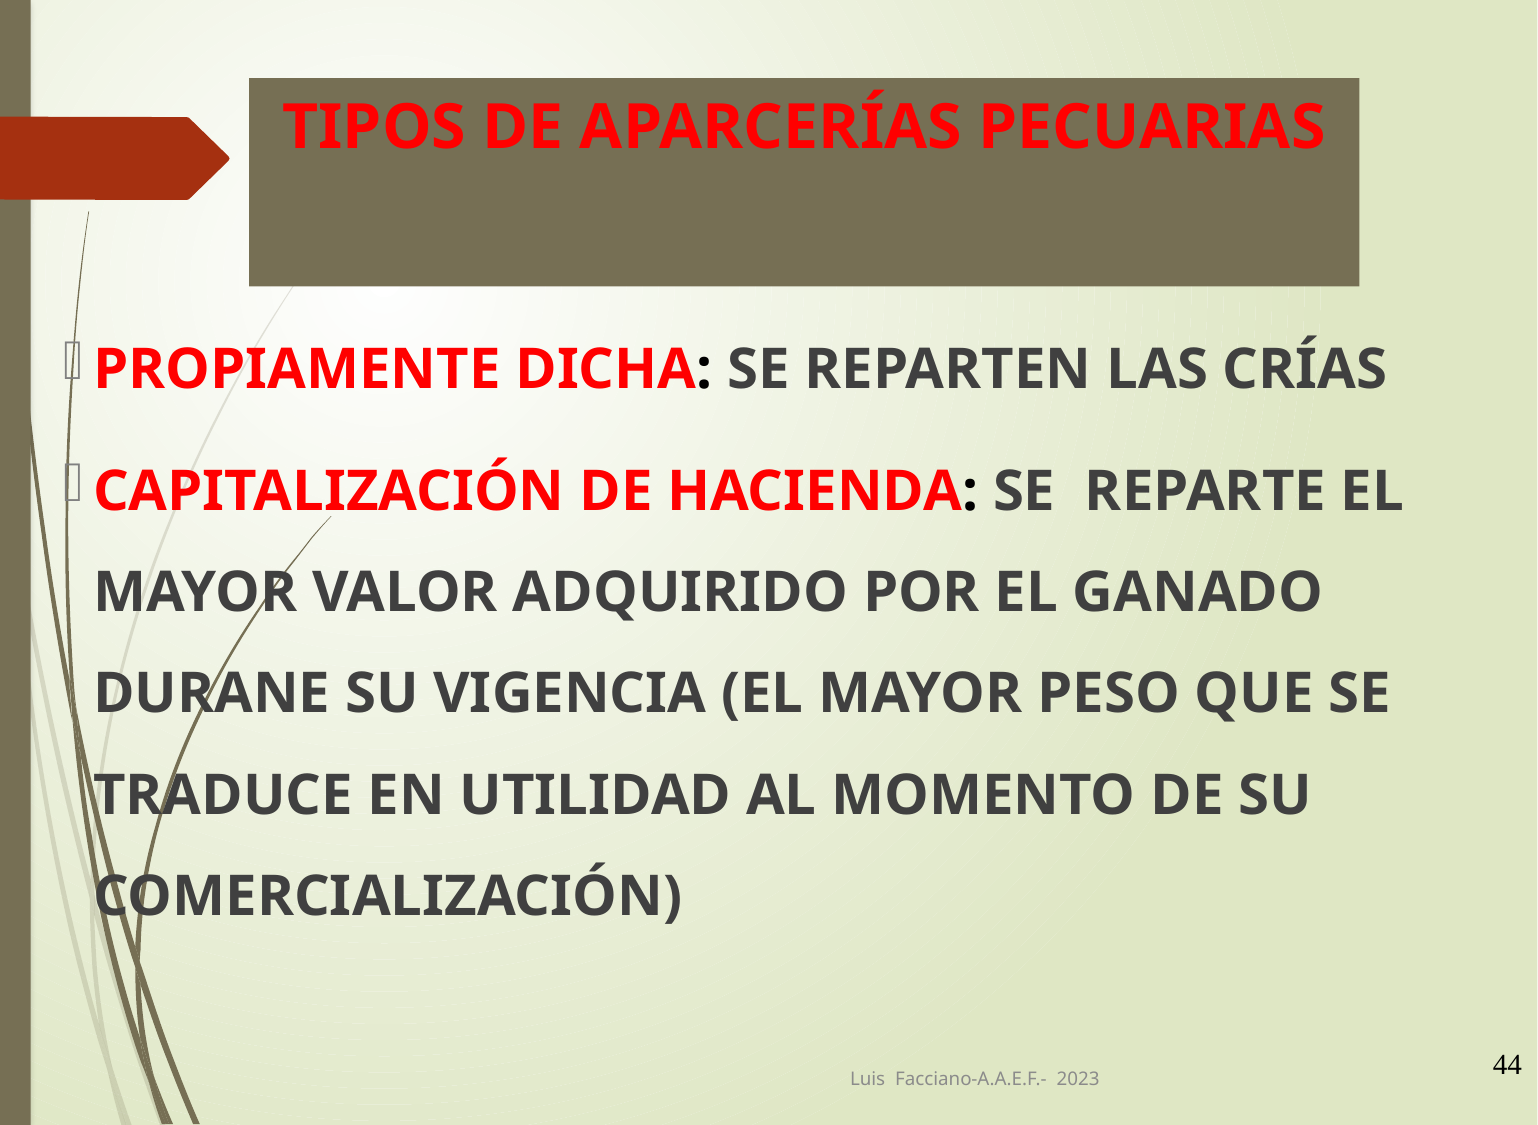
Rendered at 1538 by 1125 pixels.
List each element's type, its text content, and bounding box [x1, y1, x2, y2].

footer Luis Facciano-A.A.E.F.- 2023 [835, 1046, 1538, 1108]
slide_number 44 [1447, 1050, 1538, 1075]
list PROPIAMENTE DICHA: SE REPARTEN LAS CRÍAS CAPITALIZACIÓN DE HACIENDA: SE REPARTE EL MAYOR VALOR ADQUIRIDO POR EL GANADO DURANE SU VIGENCIA (EL MAYOR PESO QUE SE TRADUCE EN UTILIDAD AL MOMENTO DE SU COMERCIALIZACIÓN) [48, 290, 1501, 1012]
title TIPOS DE APARCERÍAS PECUARIAS [249, 78, 1360, 287]
